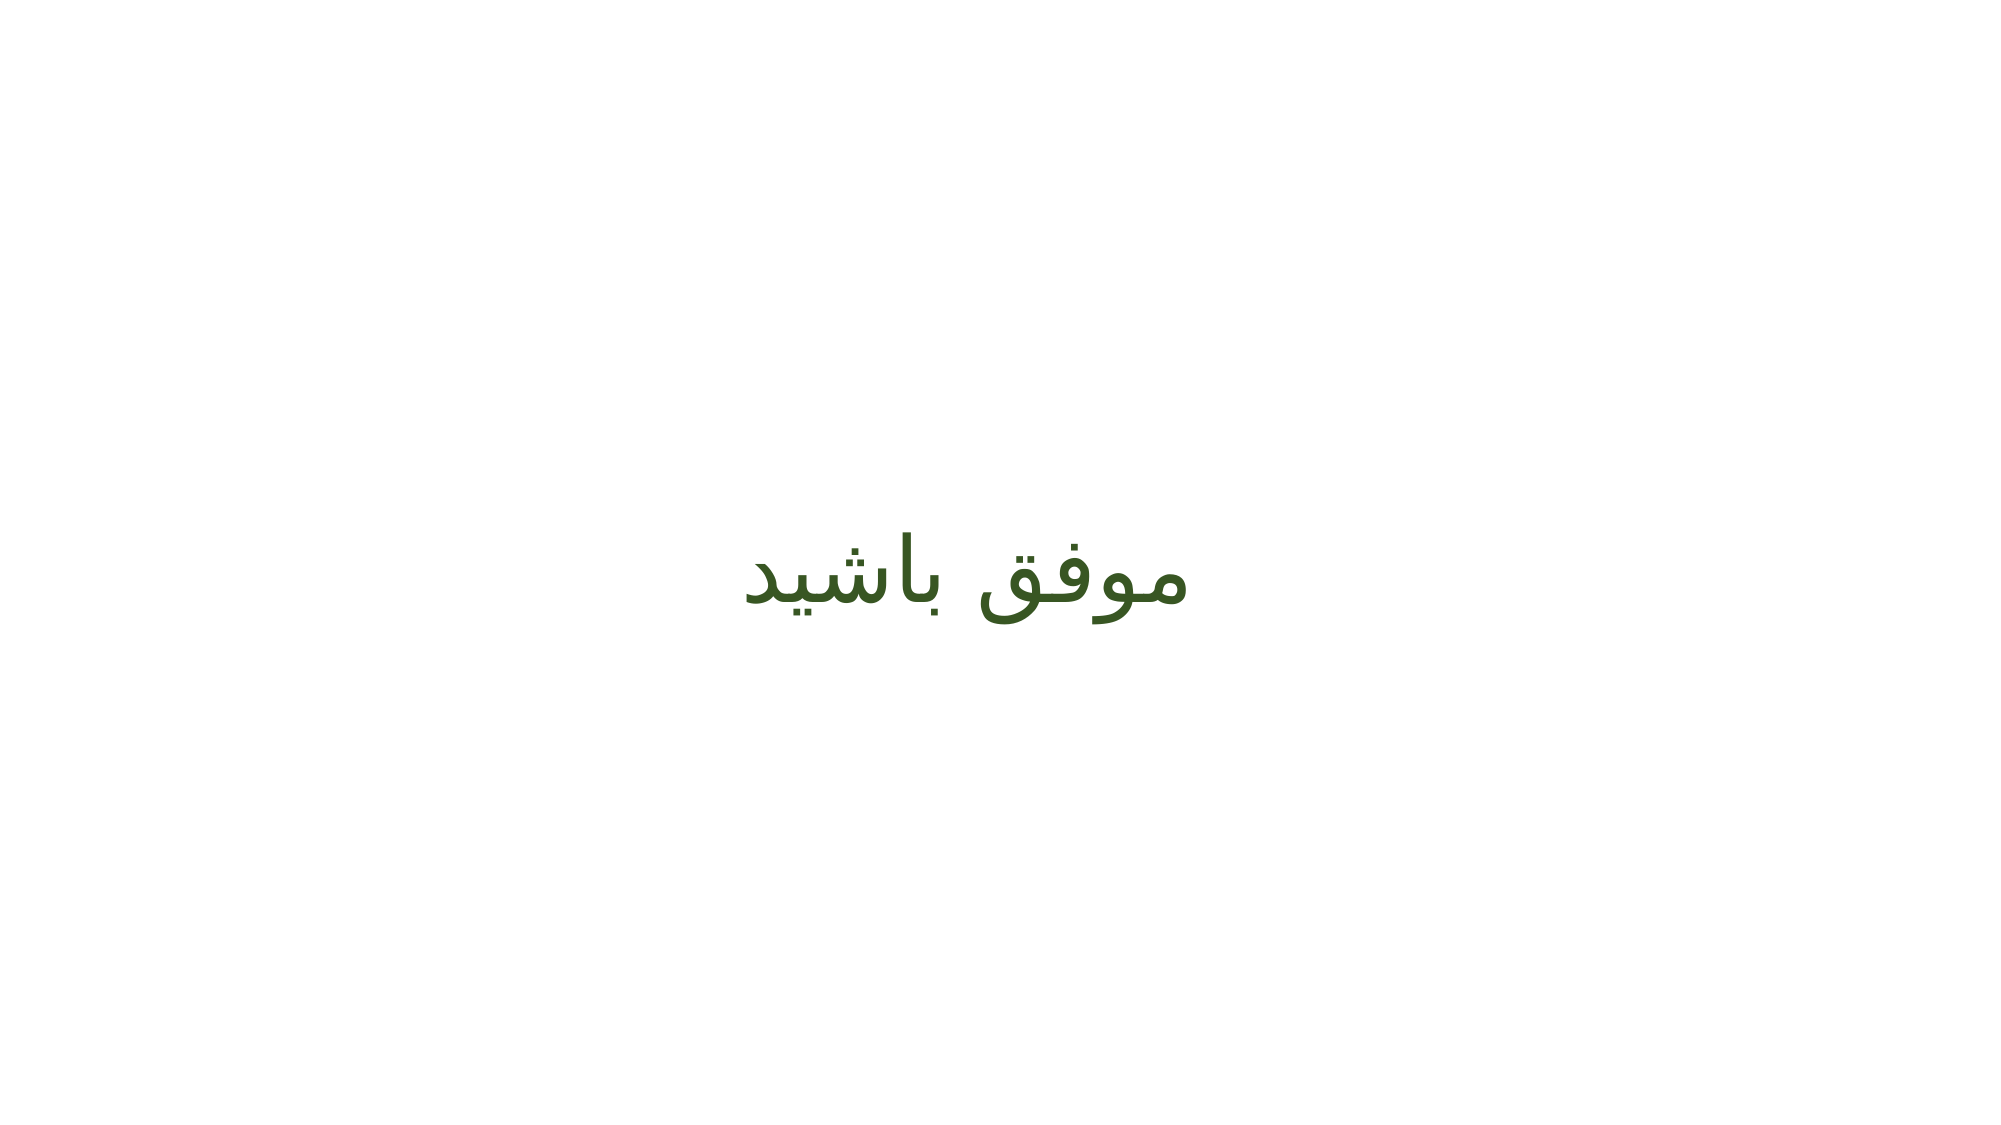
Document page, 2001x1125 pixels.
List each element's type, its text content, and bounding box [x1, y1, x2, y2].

title موفق باشید [105, 464, 1831, 682]
